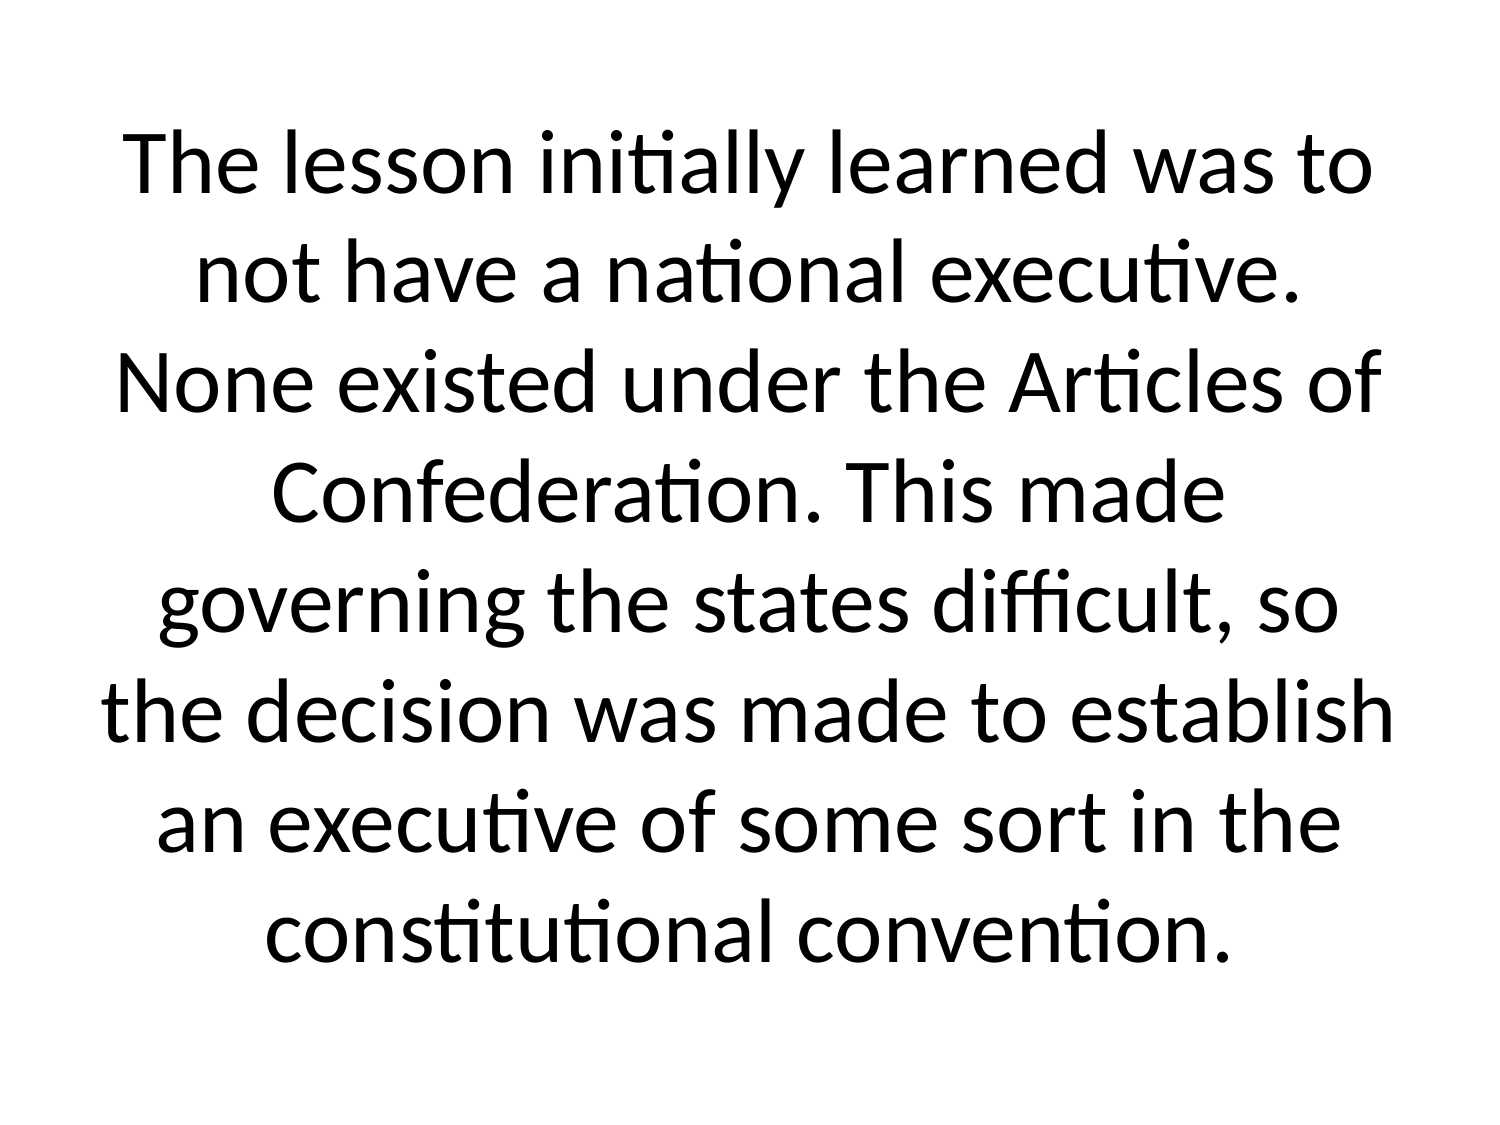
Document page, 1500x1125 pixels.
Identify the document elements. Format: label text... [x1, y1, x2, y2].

title The lesson initially learned was to not have a national executive. None existed under the Articles of Confederation. This made governing the states difficult, so the decision was made to establish an executive of some sort in the constitutional convention. [74, 44, 1426, 1038]
